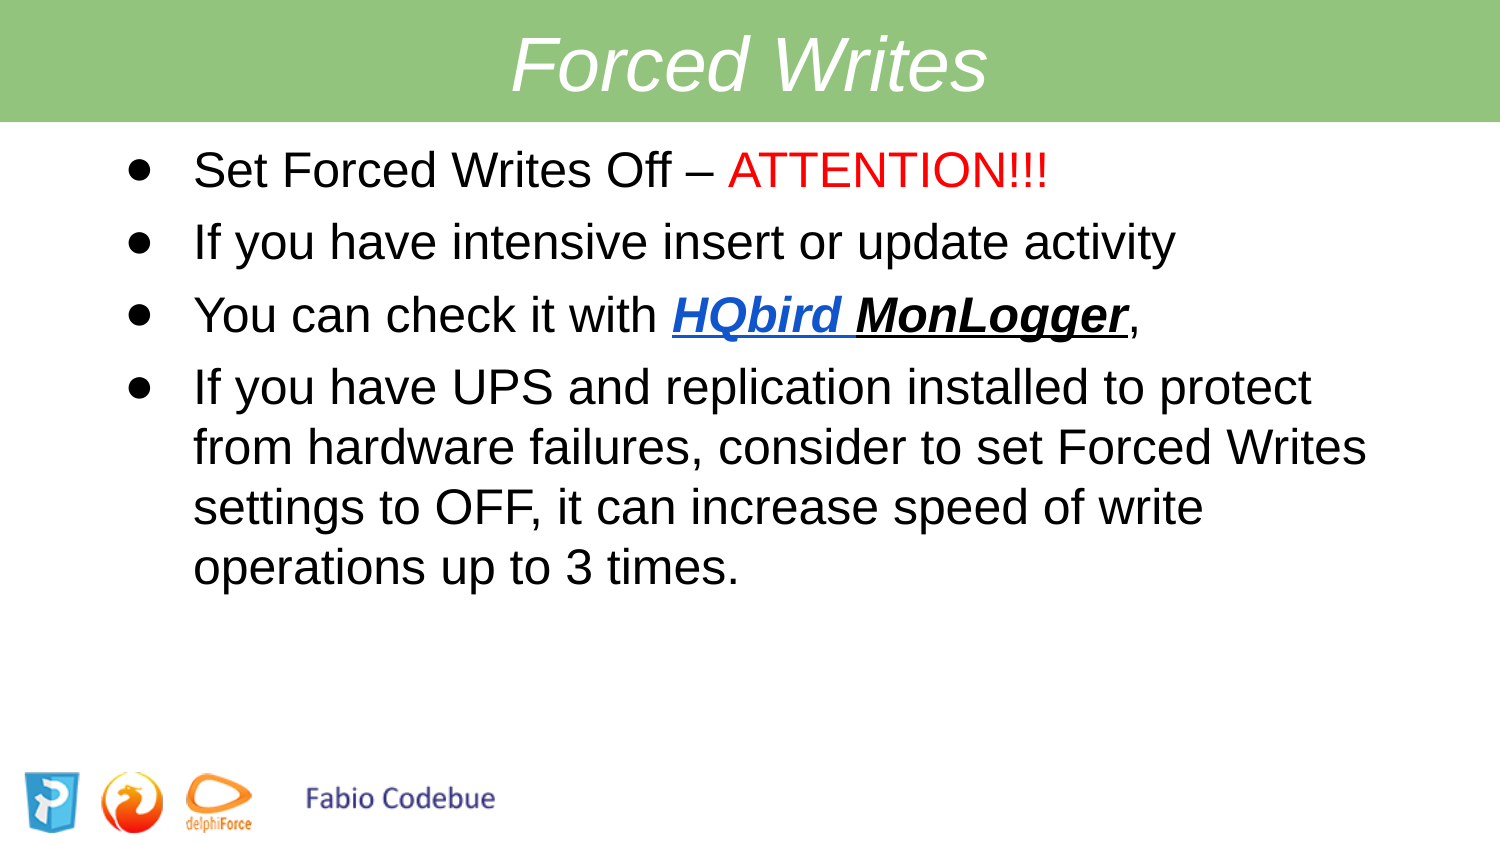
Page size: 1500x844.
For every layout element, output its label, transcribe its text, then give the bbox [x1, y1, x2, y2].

list Set Forced Writes Off – ATTENTION!!! If you have intensive insert or update activity You can check it with HQbird MonLogger, If you have UPS and replication installed to protect from hardware failures, consider to set Forced Writes settings to OFF, it can increase speed of write operations up to 3 times. [103, 123, 1397, 738]
text_box Forced Writes [0, 0, 1500, 123]
picture [0, 123, 1500, 844]
